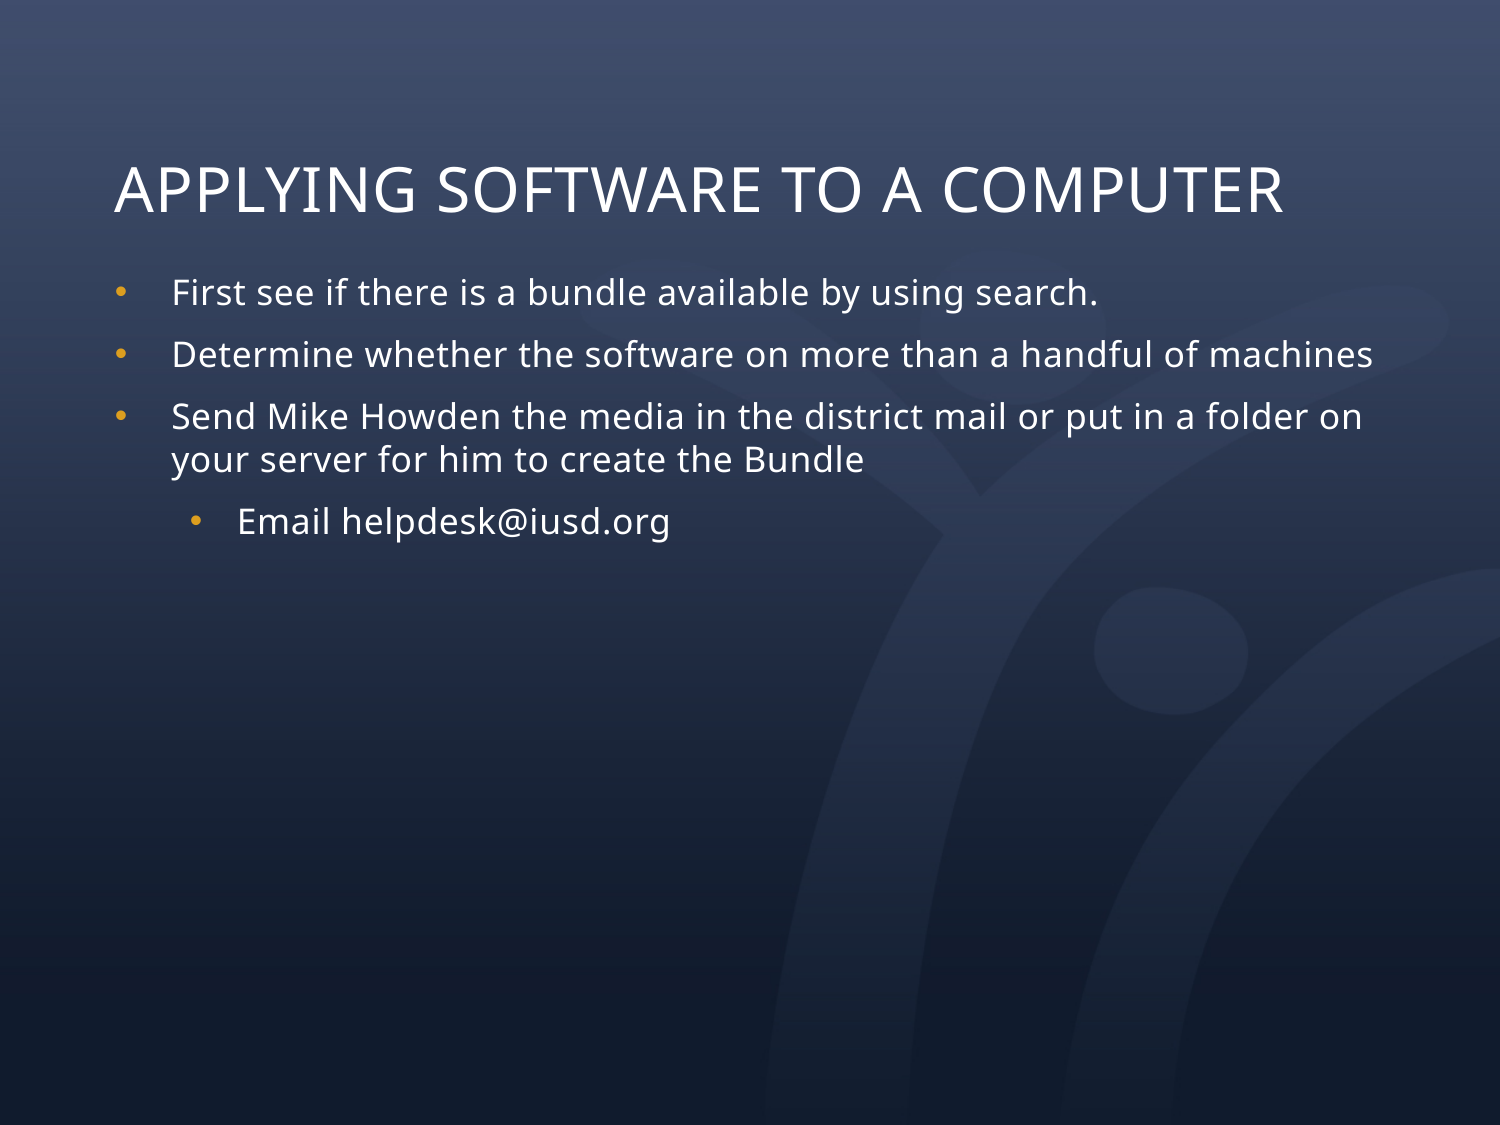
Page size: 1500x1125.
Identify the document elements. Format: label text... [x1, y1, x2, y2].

title Applying Software to a Computer [99, 45, 1400, 233]
list First see if there is a bundle available by using search. Determine whether the software on more than a handful of machines Send Mike Howden the media in the district mail or put in a folder on your server for him to create the Bundle Email helpdesk@iusd.org [99, 262, 1400, 938]
picture [0, 0, 1500, 1125]
